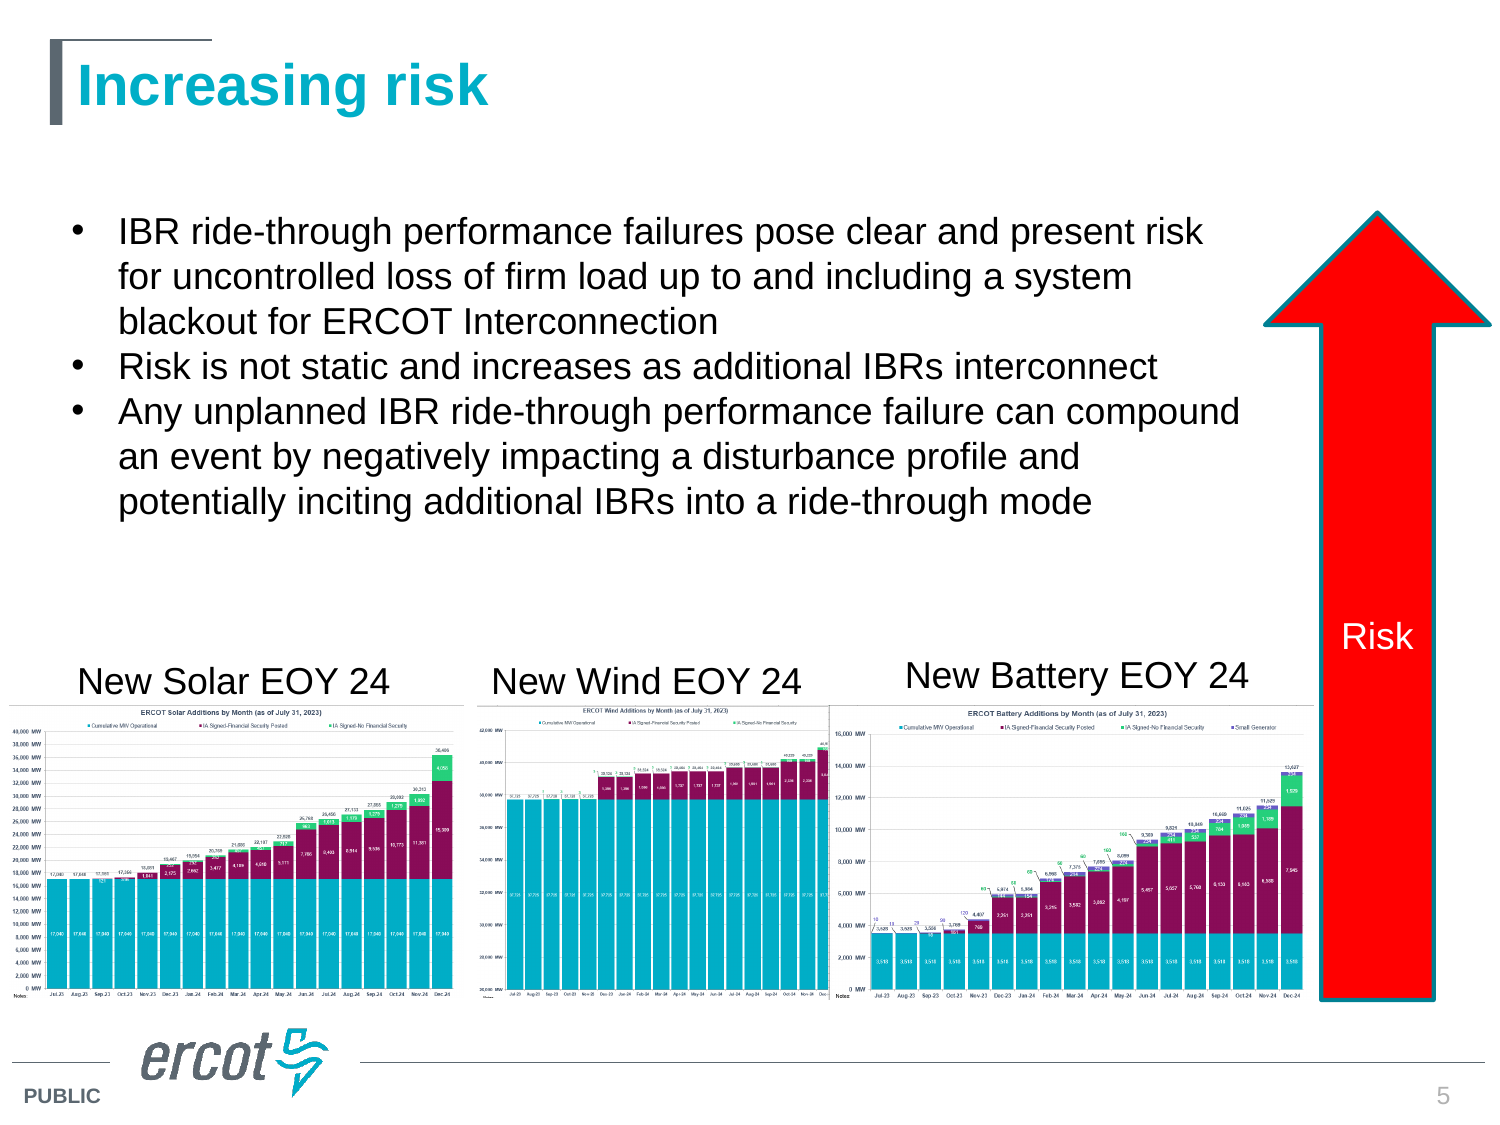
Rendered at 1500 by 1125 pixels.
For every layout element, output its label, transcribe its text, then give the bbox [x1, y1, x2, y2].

text_box New Wind EOY 24 [476, 649, 852, 704]
picture [137, 1024, 332, 1100]
slide_number 5 [1400, 1076, 1488, 1113]
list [9, 705, 464, 998]
picture [477, 705, 1315, 1001]
text_box New Solar EOY 24 [62, 649, 438, 703]
title Increasing risk [62, 39, 1450, 125]
text_box IBR ride-through performance failures pose clear and present risk for uncontrolled loss of firm load up to and including a system blackout for ERCOT Interconnection Risk is not static and increases as additional IBRs interconnect Any unplanned IBR ride-through performance failure can compound an event by negatively impacting a disturbance profile and potentially inciting additional IBRs into a ride-through mode [56, 199, 1263, 530]
text_box New Battery EOY 24 [889, 643, 1275, 703]
text_box Risk [1263, 210, 1492, 1003]
